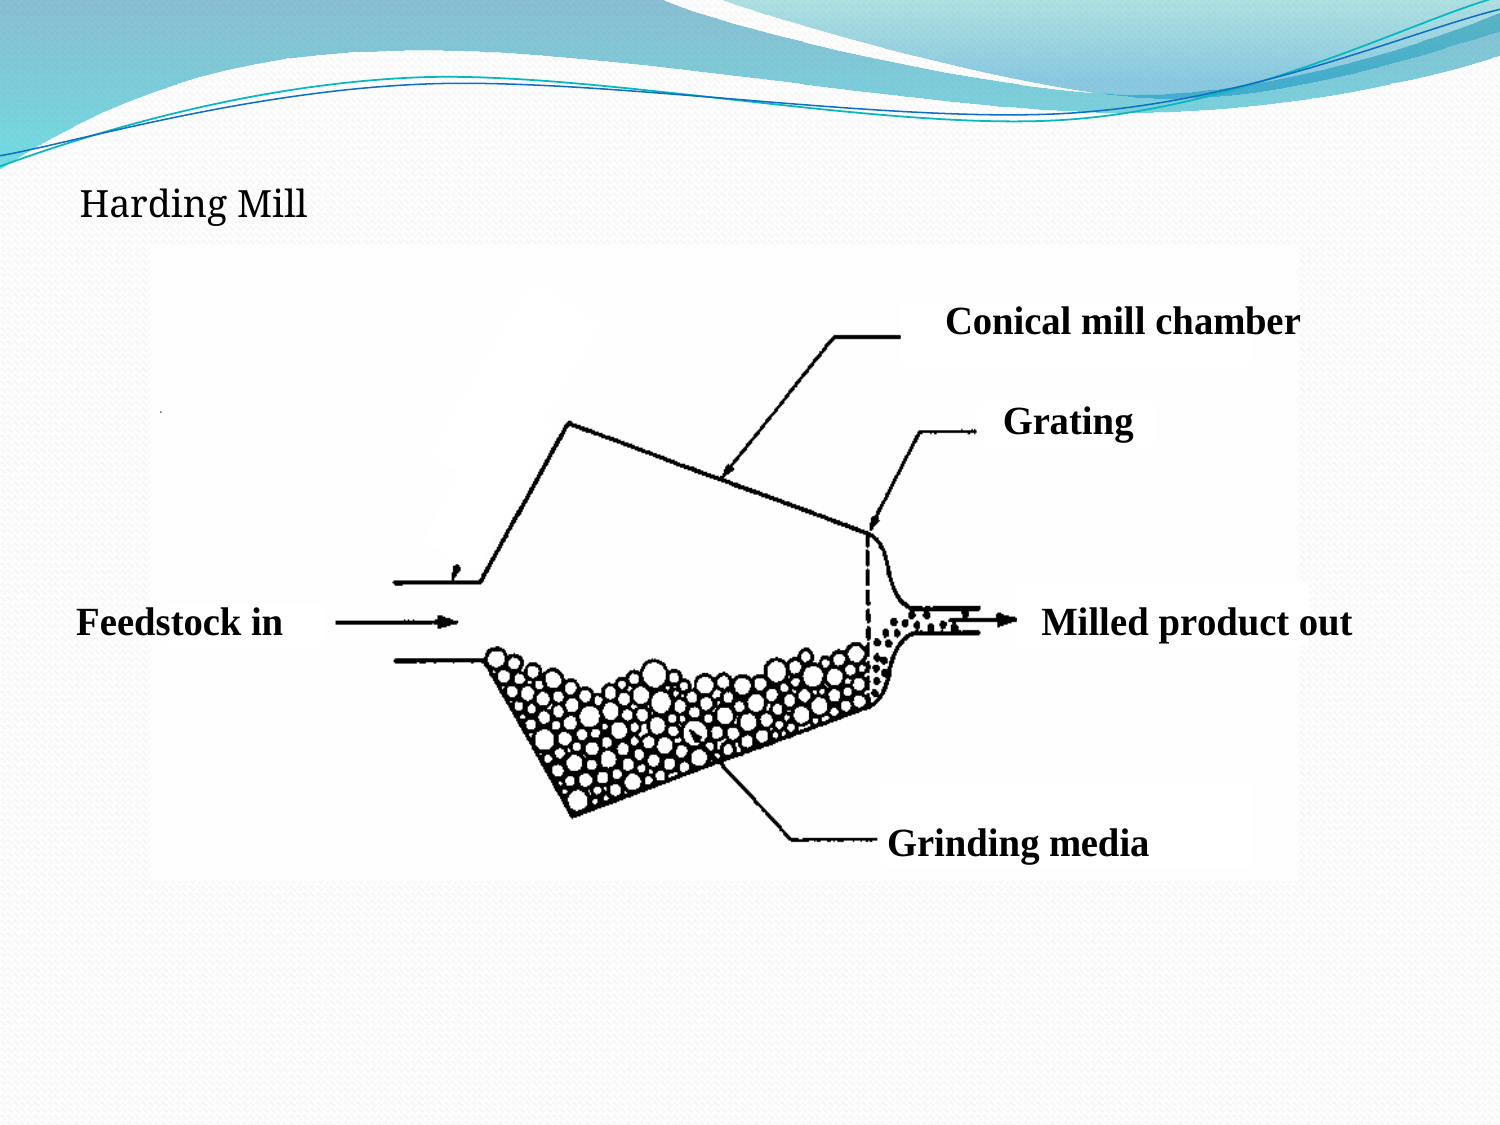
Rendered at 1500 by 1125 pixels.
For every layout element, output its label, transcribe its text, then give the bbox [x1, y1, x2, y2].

text_box Harding Mill [64, 172, 656, 242]
picture [52, 243, 1447, 882]
